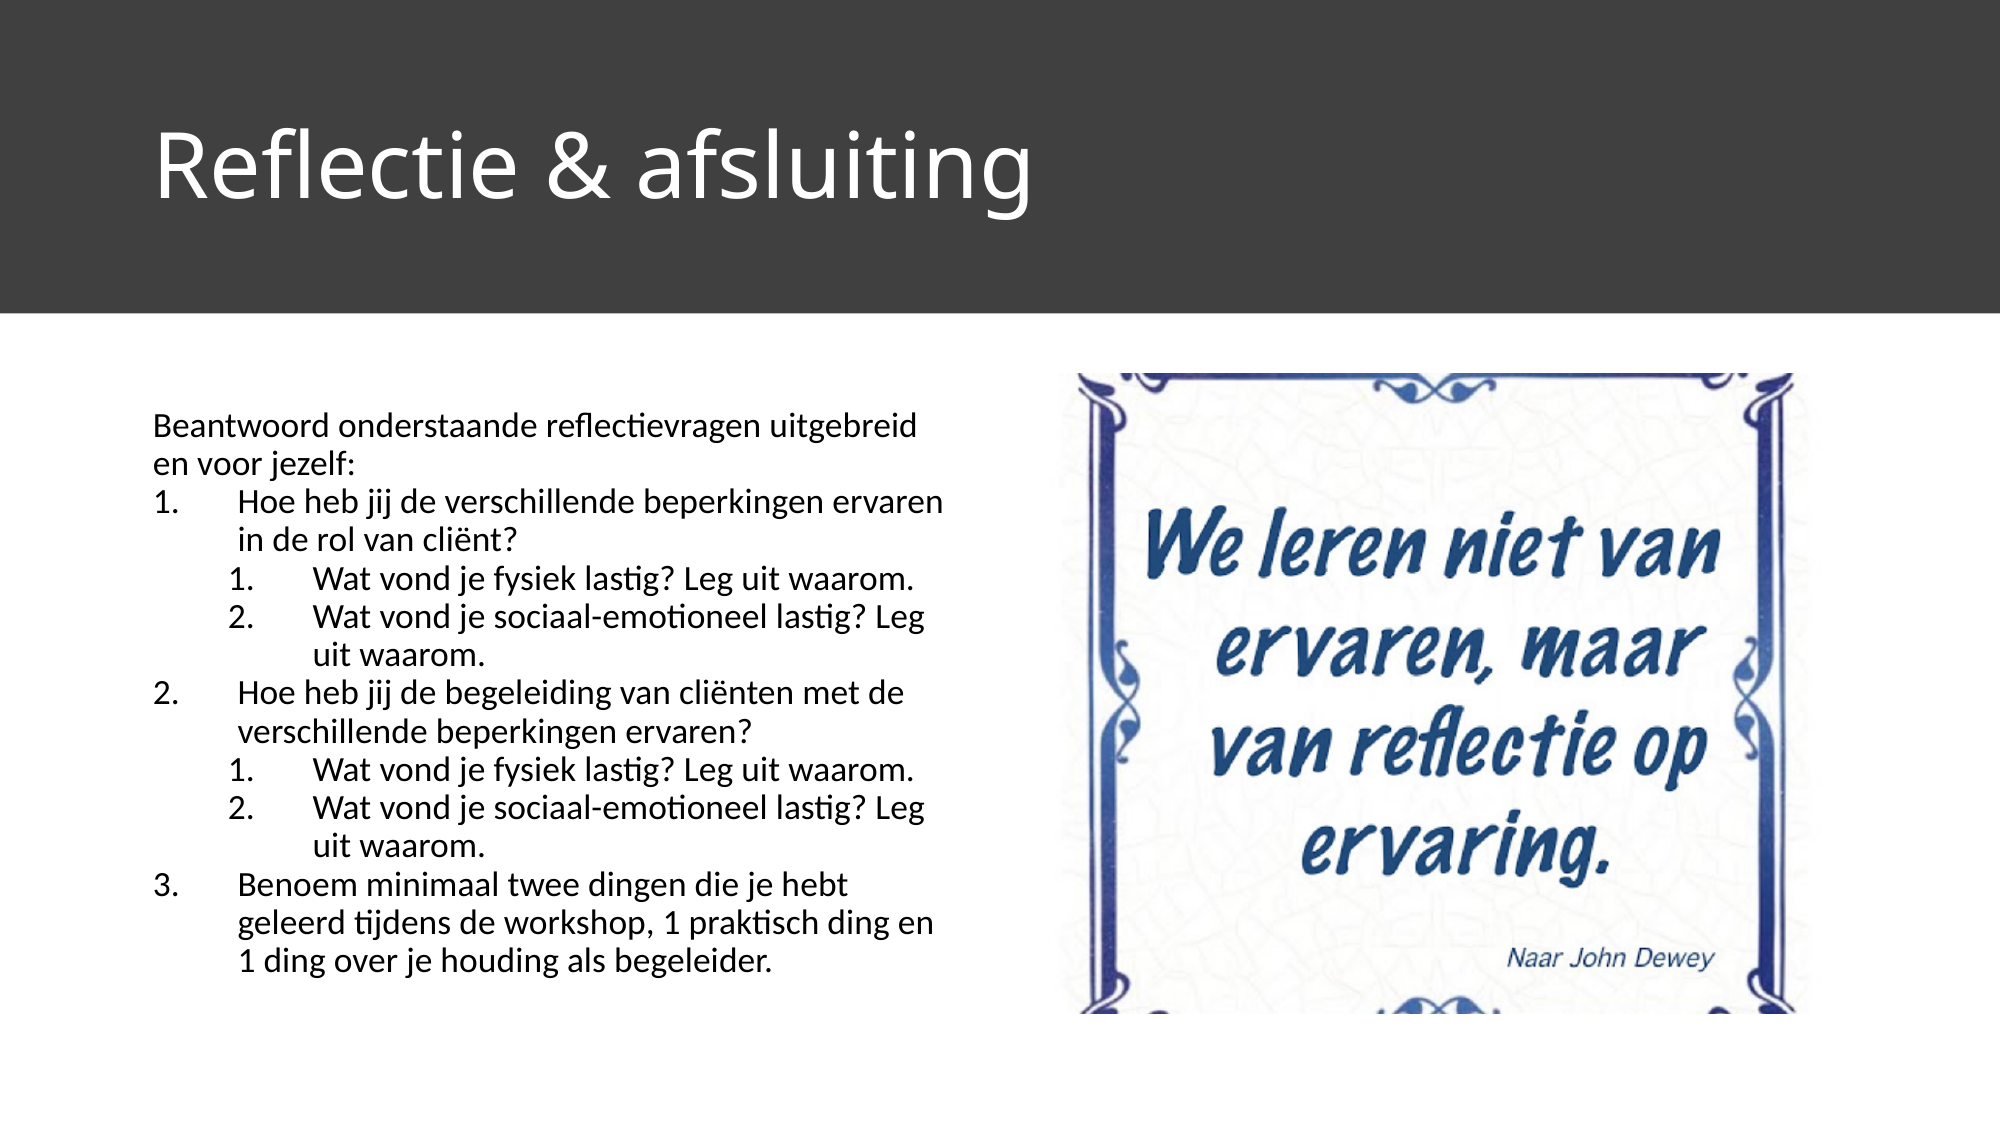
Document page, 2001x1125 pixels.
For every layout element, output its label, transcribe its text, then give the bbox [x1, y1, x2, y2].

text_box [0, 0, 2000, 314]
picture [1039, 373, 1862, 1014]
title Reflectie & afsluiting [137, 60, 1863, 278]
list Beantwoord onderstaande reflectievragen uitgebreid en voor jezelf: Hoe heb jij de verschillende beperkingen ervaren in de rol van cliënt? Wat vond je fysiek lastig? Leg uit waarom. Wat vond je sociaal-emotioneel lastig? Leg uit waarom. Hoe heb jij de begeleiding van cliënten met de verschillende beperkingen ervaren? Wat vond je fysiek lastig? Leg uit waarom. Wat vond je sociaal-emotioneel lastig? Leg uit waarom. Benoem minimaal twee dingen die je hebt geleerd tijdens de workshop, 1 praktisch ding en 1 ding over je houding als begeleider. [138, 373, 961, 1014]
